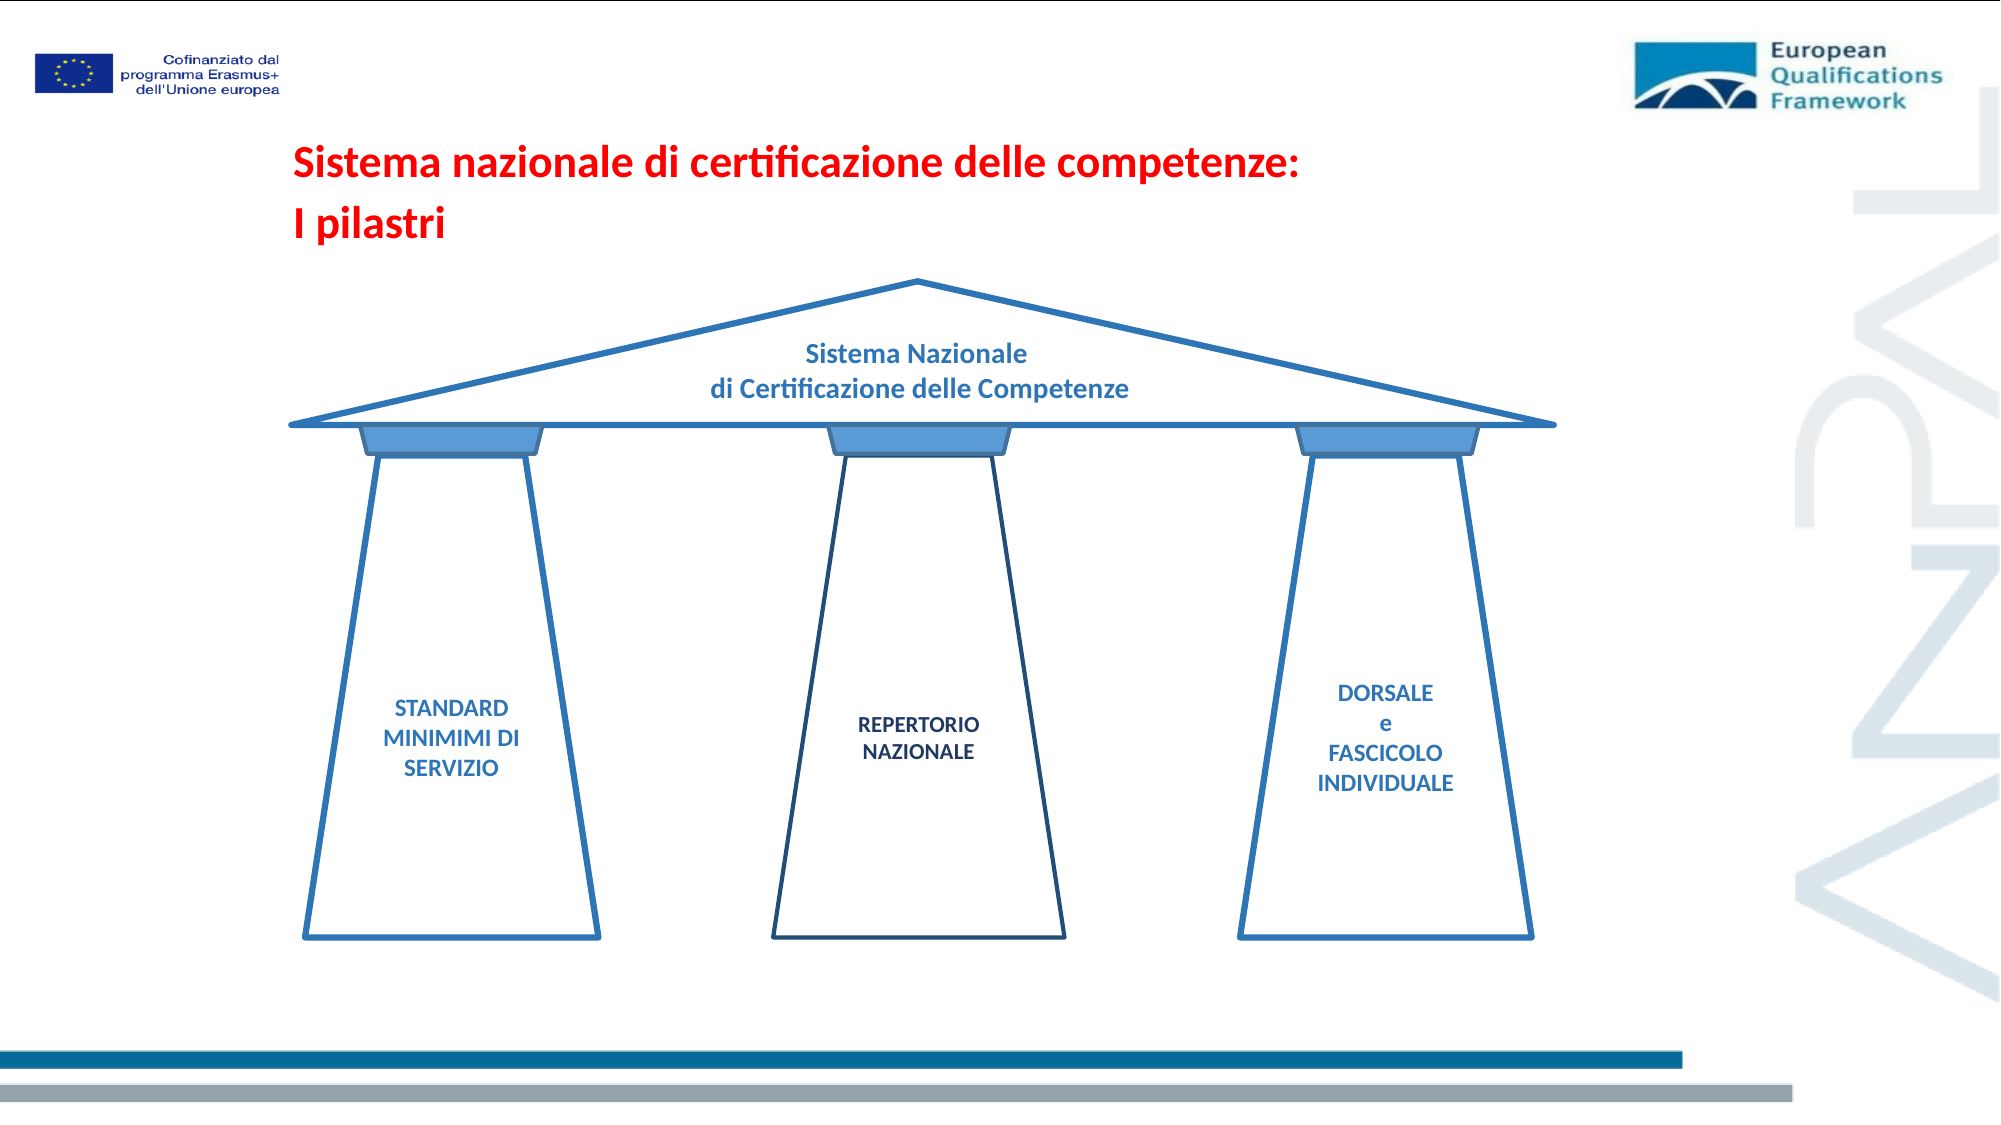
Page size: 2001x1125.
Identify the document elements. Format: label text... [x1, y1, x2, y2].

text_box Sistema nazionale di certificazione delle competenze: I pilastri [278, 119, 1629, 202]
picture [0, 0, 2001, 1125]
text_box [291, 281, 1555, 938]
